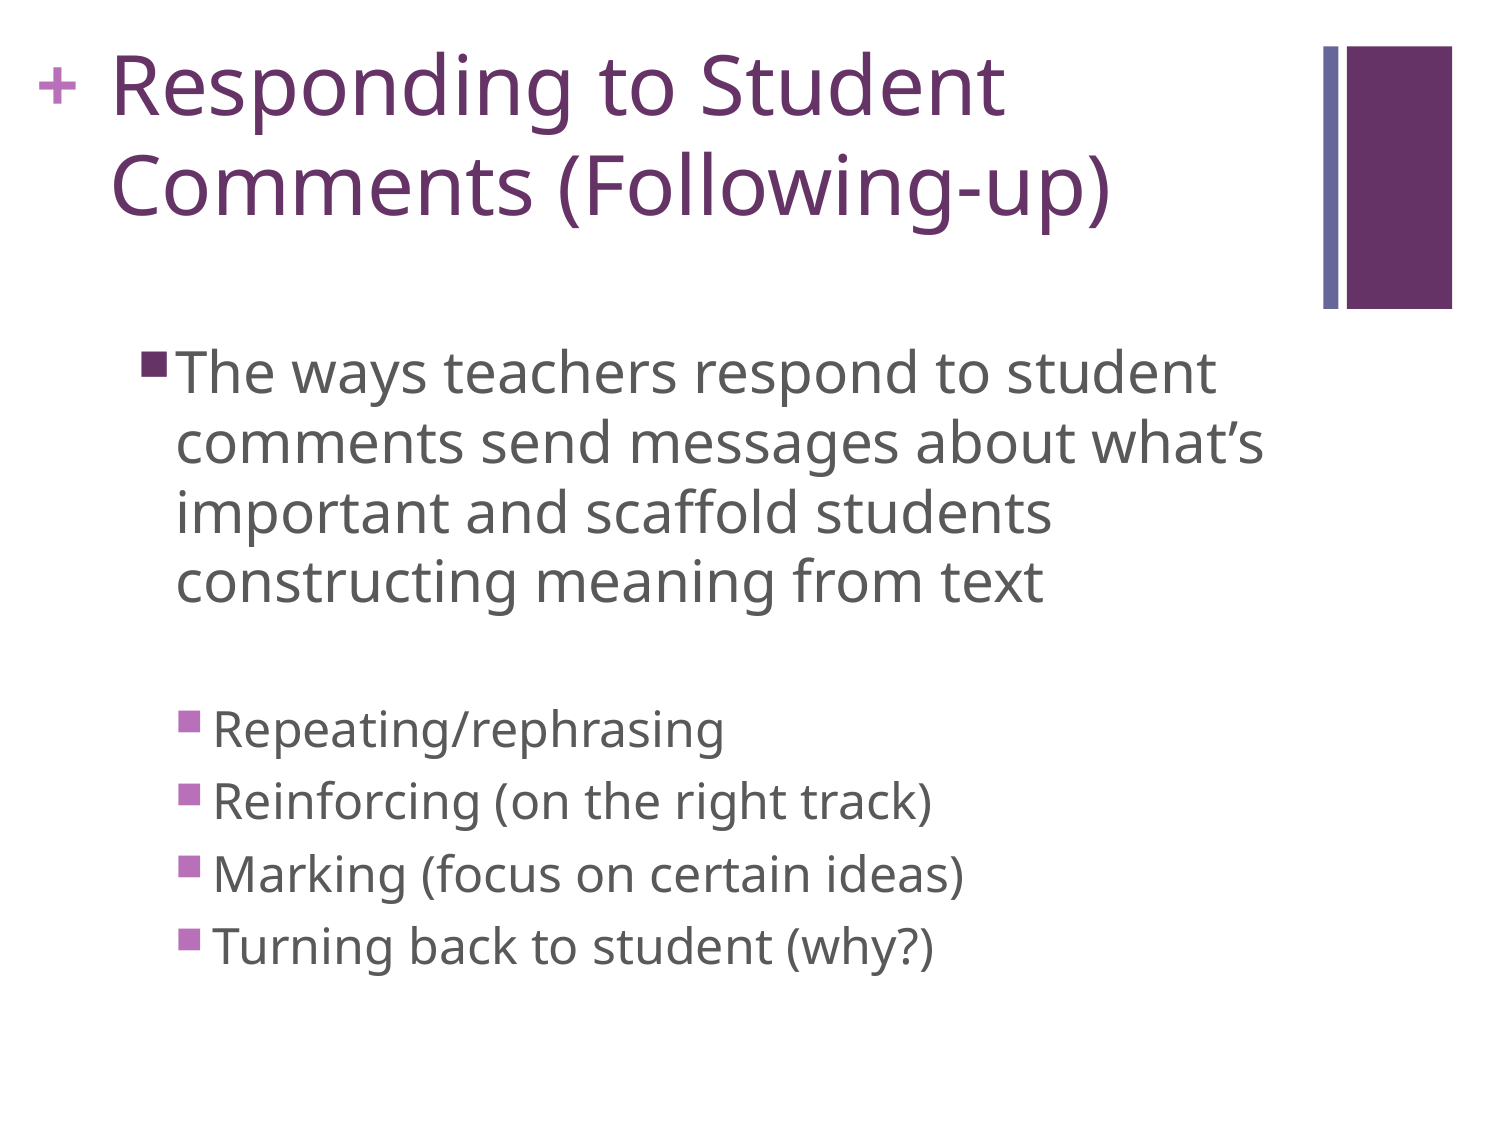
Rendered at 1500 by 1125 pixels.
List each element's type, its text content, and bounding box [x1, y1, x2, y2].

title Responding to Student Comments (Following-up) [94, 24, 1395, 213]
list The ways teachers respond to student comments send messages about what’s important and scaffold students constructing meaning from text Repeating/rephrasing Reinforcing (on the right track) Marking (focus on certain ideas) Turning back to student (why?) [122, 327, 1315, 1033]
